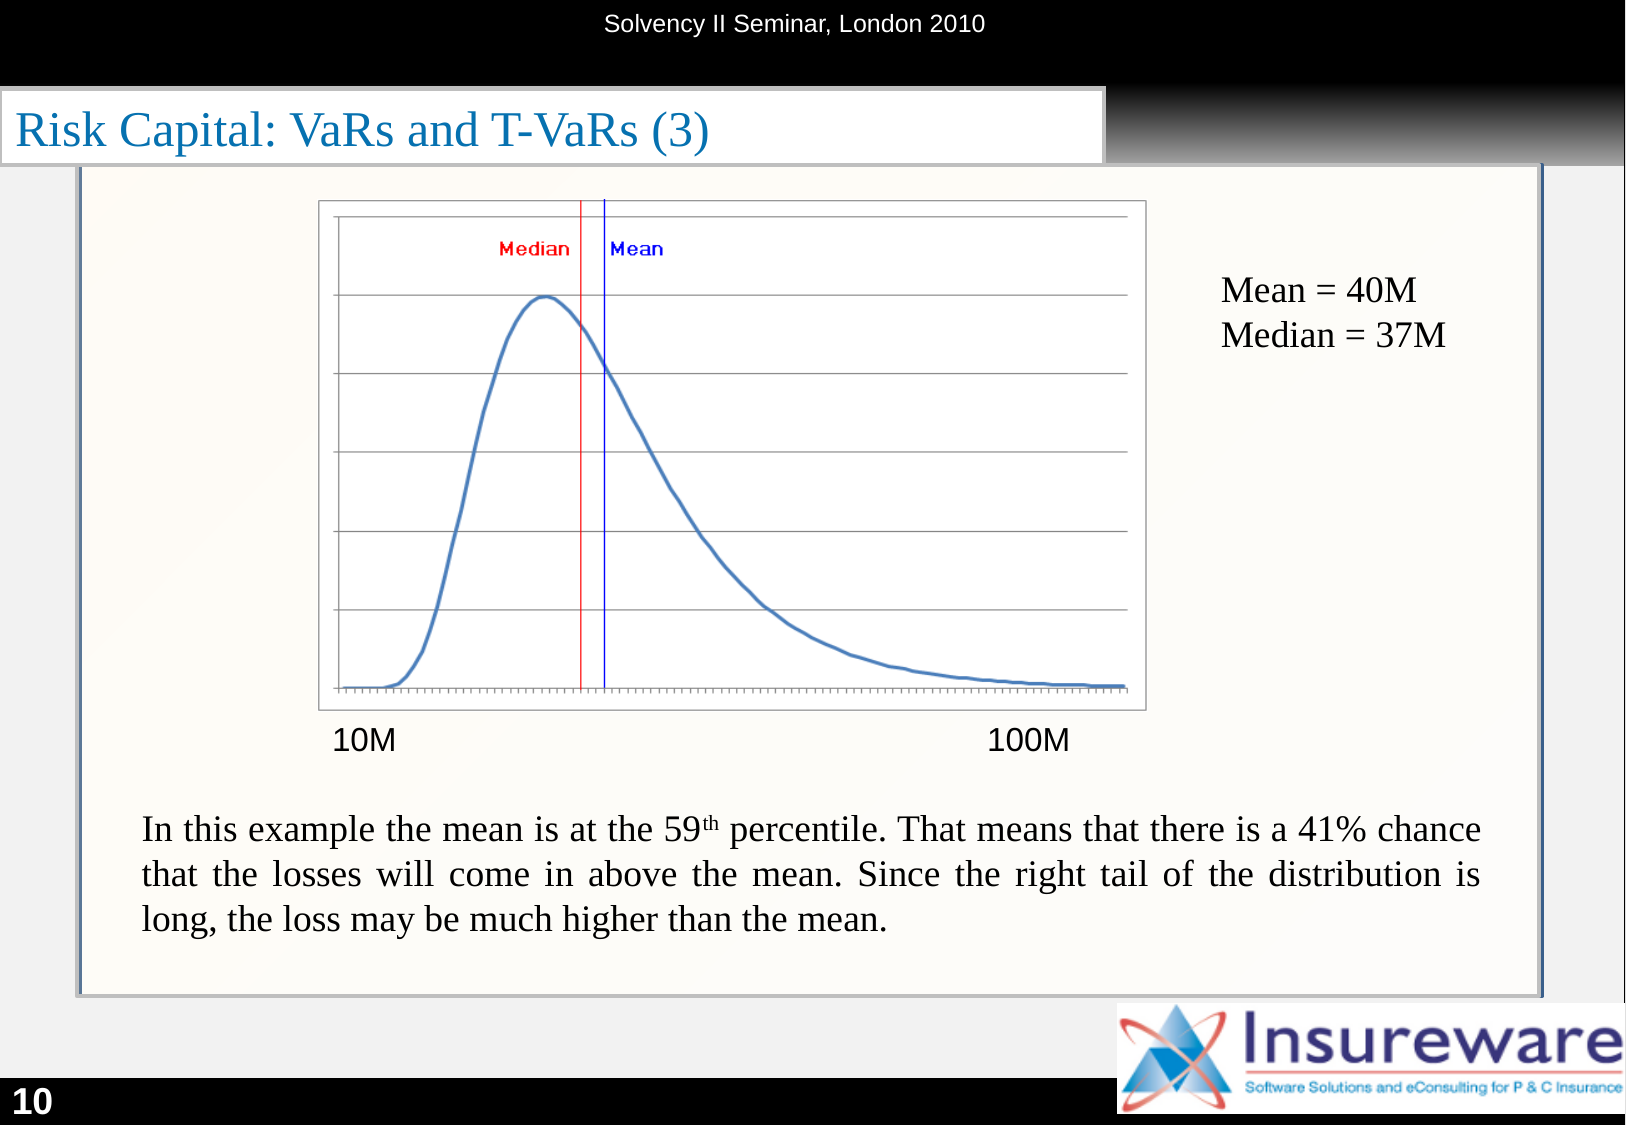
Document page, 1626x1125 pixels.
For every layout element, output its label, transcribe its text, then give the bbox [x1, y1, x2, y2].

list [75, 163, 1541, 998]
text_box Mean = 40M Median = 37M [1206, 257, 1498, 363]
title Risk Capital: VaRs and T-VaRs (3) [0, 86, 1106, 167]
picture [317, 198, 1148, 712]
text_box 10M 100M [317, 710, 1181, 766]
text_box In this example the mean is at the 59th percentile. That means that there is a 41% chance that the losses will come in above the mean. Since the right tail of the distribution is long, the loss may be much higher than the mean. [126, 796, 1498, 947]
picture [1117, 1003, 1625, 1114]
